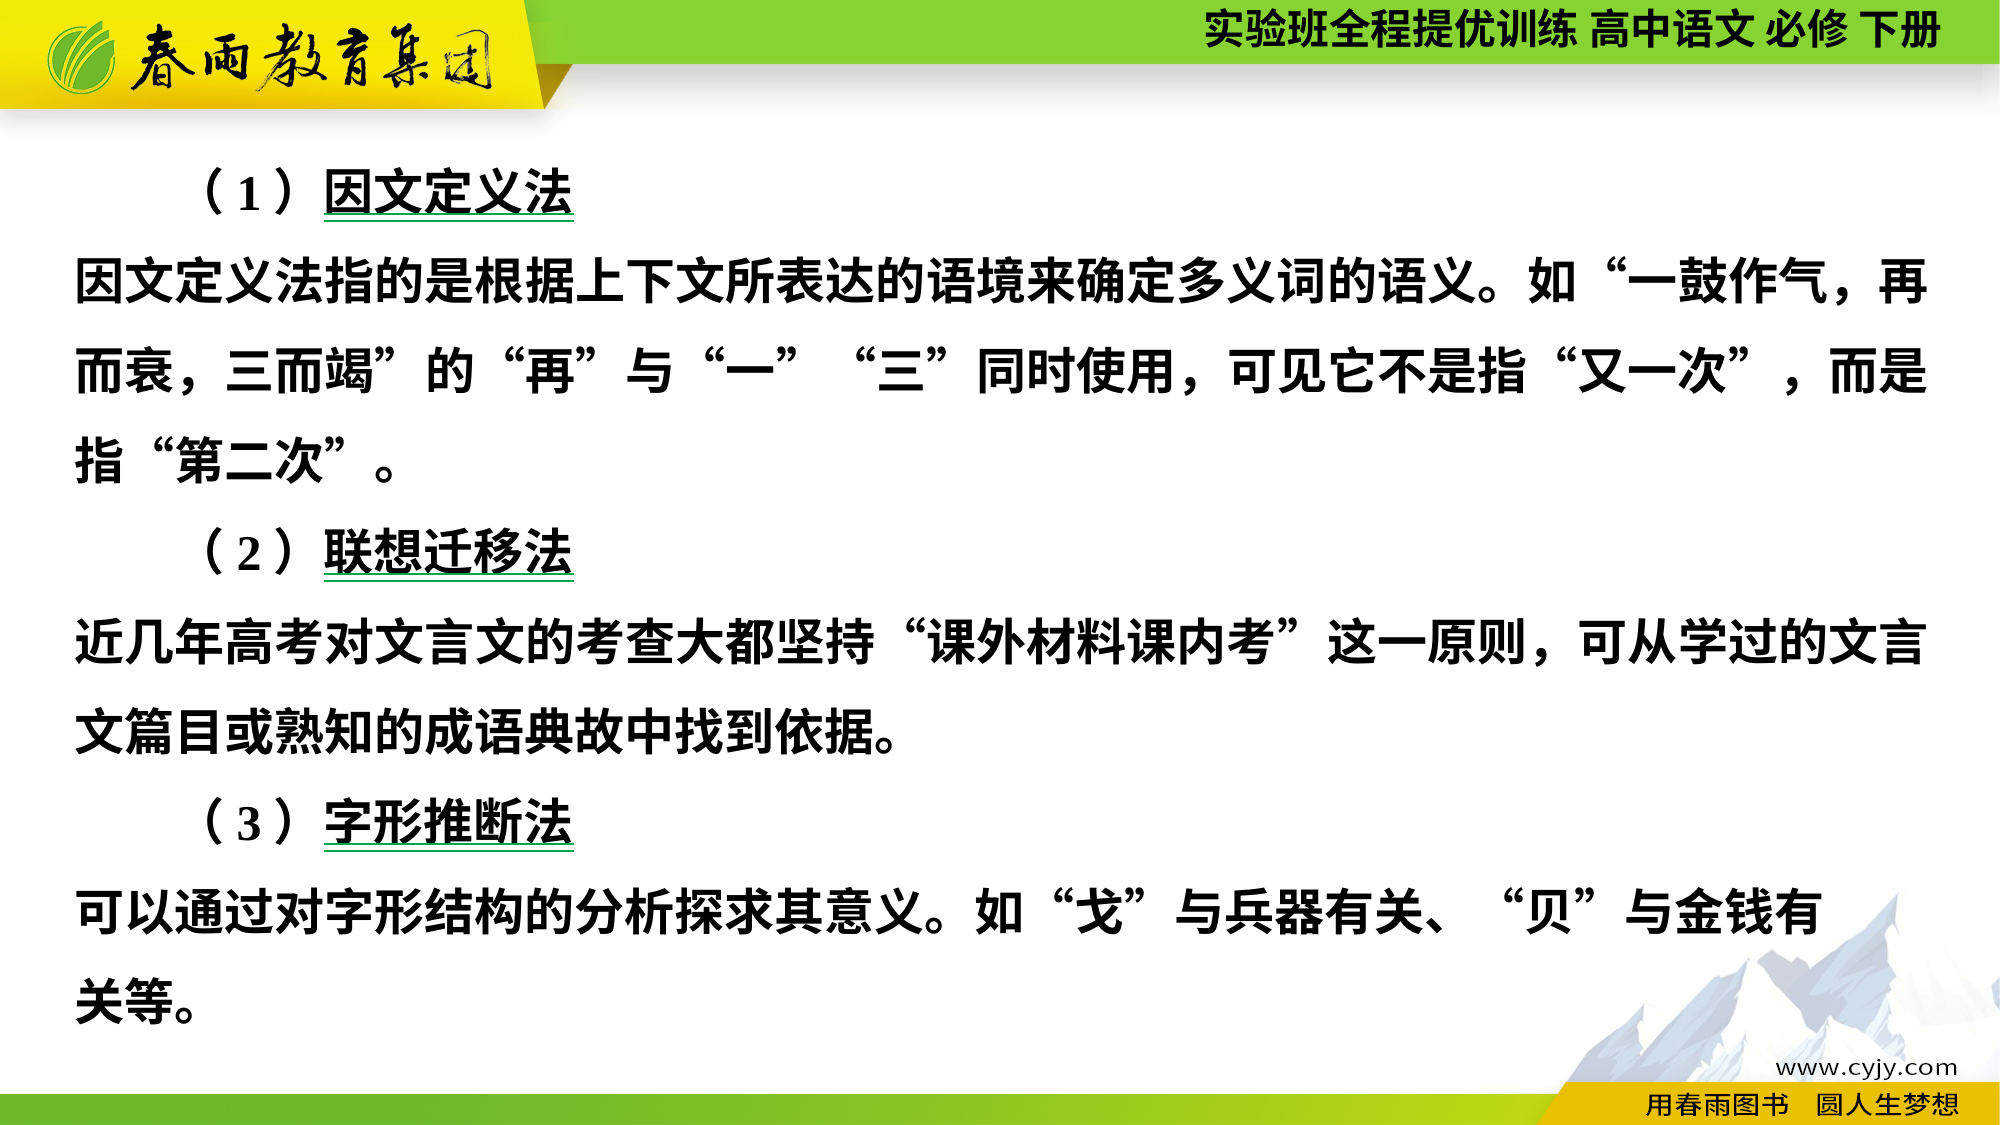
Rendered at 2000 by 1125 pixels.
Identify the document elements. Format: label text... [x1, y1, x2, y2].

picture [0, 0, 2000, 1125]
list （1）因文定义法 因文定义法指的是根据上下文所表达的语境来确定多义词的语义。如“一鼓作气，再而衰，三而竭”的“再”与“一”“三”同时使用，可见它不是指“又一次”，而是指“第二次”。 （2）联想迁移法 近几年高考对文言文的考查大都坚持“课外材料课内考”这一原则，可从学过的文言文篇目或熟知的成语典故中找到依据。 （3）字形推断法 可以通过对字形结构的分析探求其意义。如“戈”与兵器有关、“贝”与金钱有 关等。 [59, 122, 1944, 1047]
